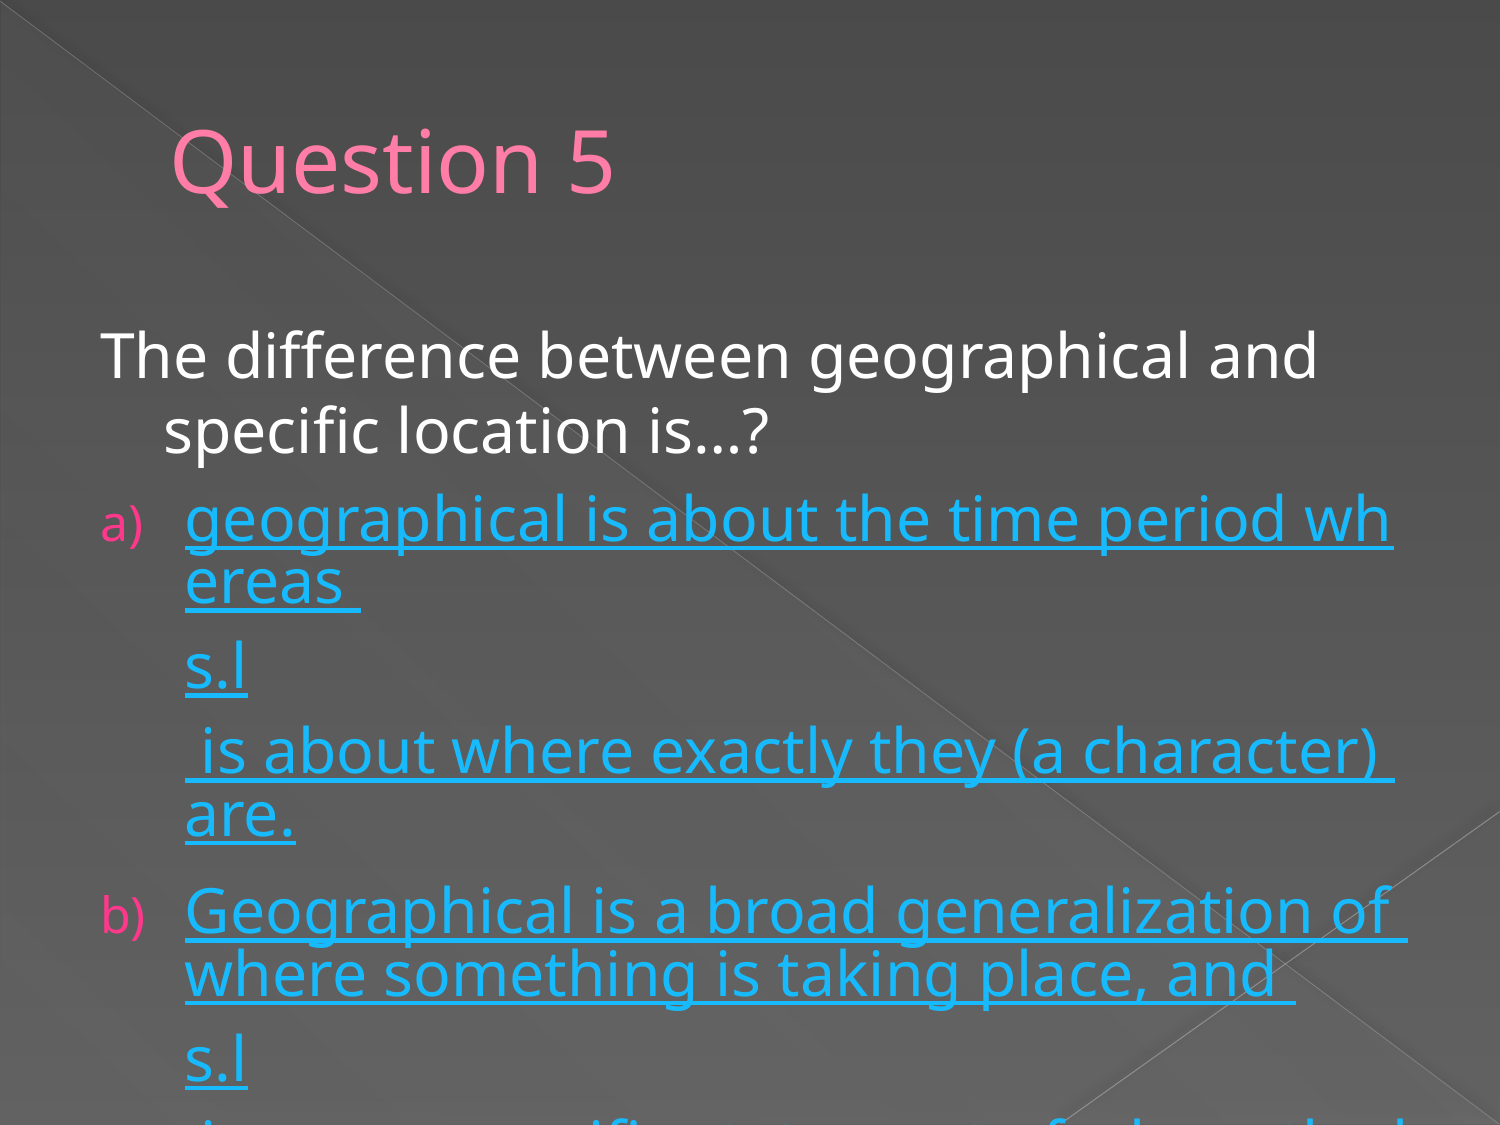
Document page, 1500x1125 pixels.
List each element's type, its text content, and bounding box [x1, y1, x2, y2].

title Question 5 [75, 43, 1425, 274]
list The difference between geographical and specific location is…? geographical is about the time period whereas s.l is about where exactly they (a character) are. Geographical is a broad generalization of where something is taking place, and s.l is a very specific statement of where the location is. [75, 308, 1425, 1059]
